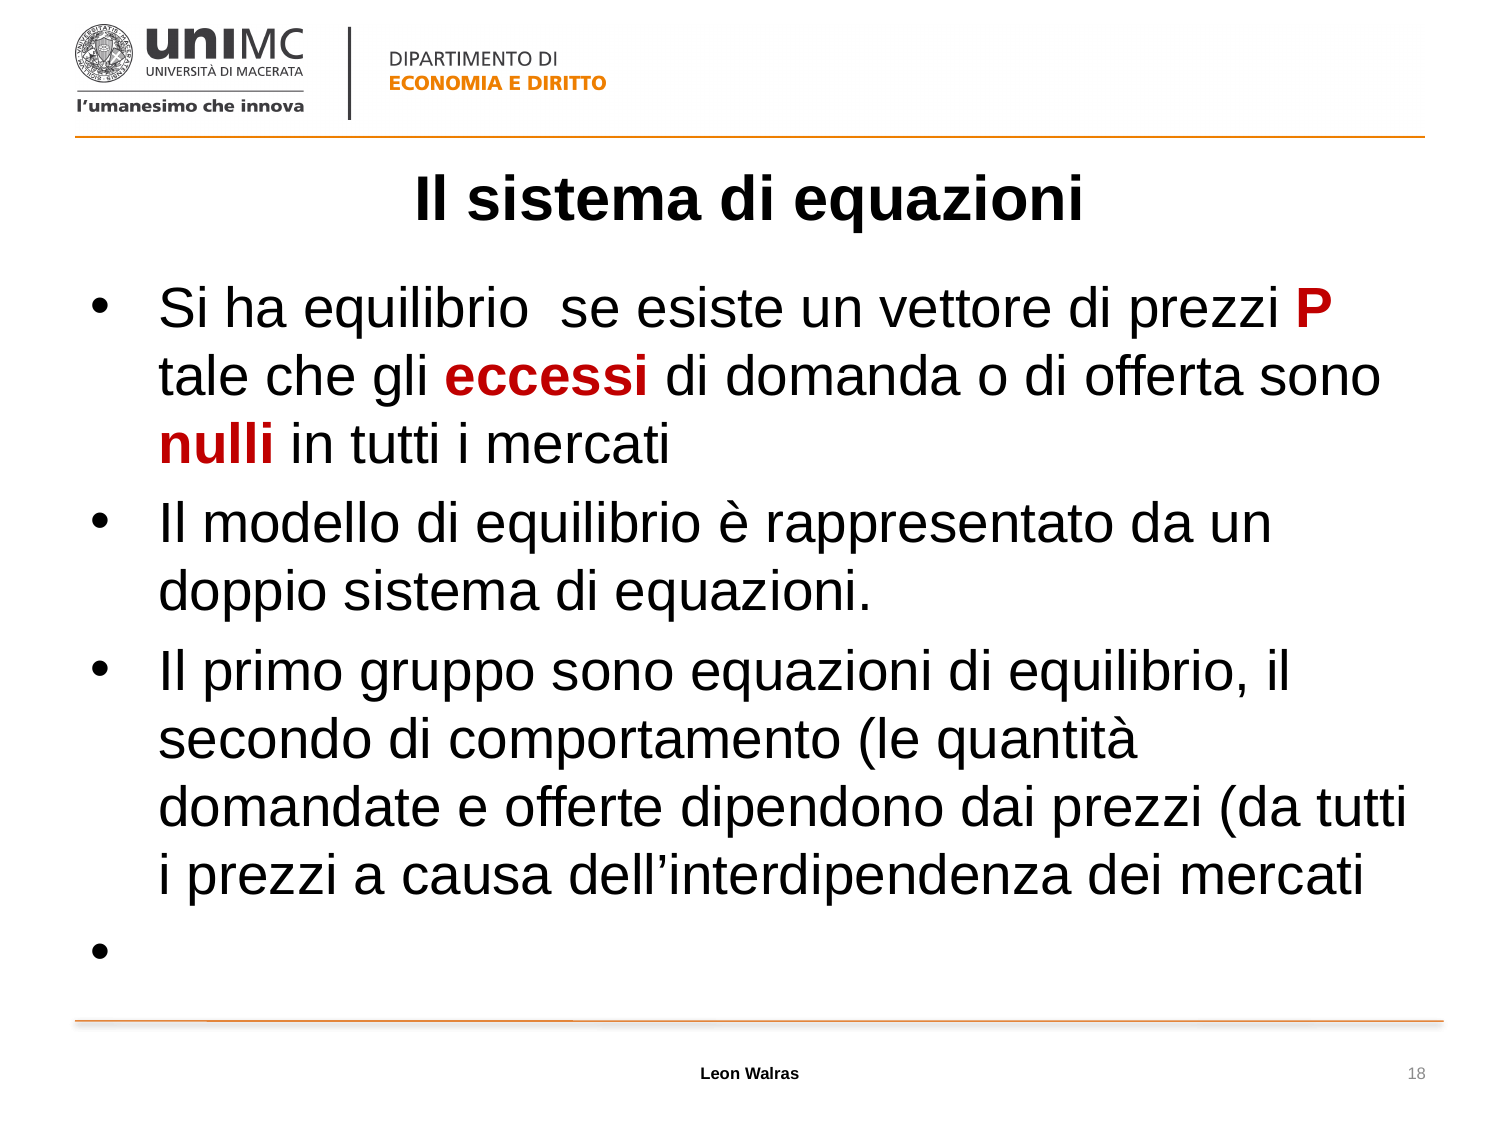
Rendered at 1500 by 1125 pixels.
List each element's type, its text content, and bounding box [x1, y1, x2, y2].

picture [75, 24, 1425, 138]
title Il sistema di equazioni [75, 149, 1425, 241]
footer Leon Walras [512, 1042, 988, 1103]
slide_number 18 [1091, 1042, 1442, 1103]
